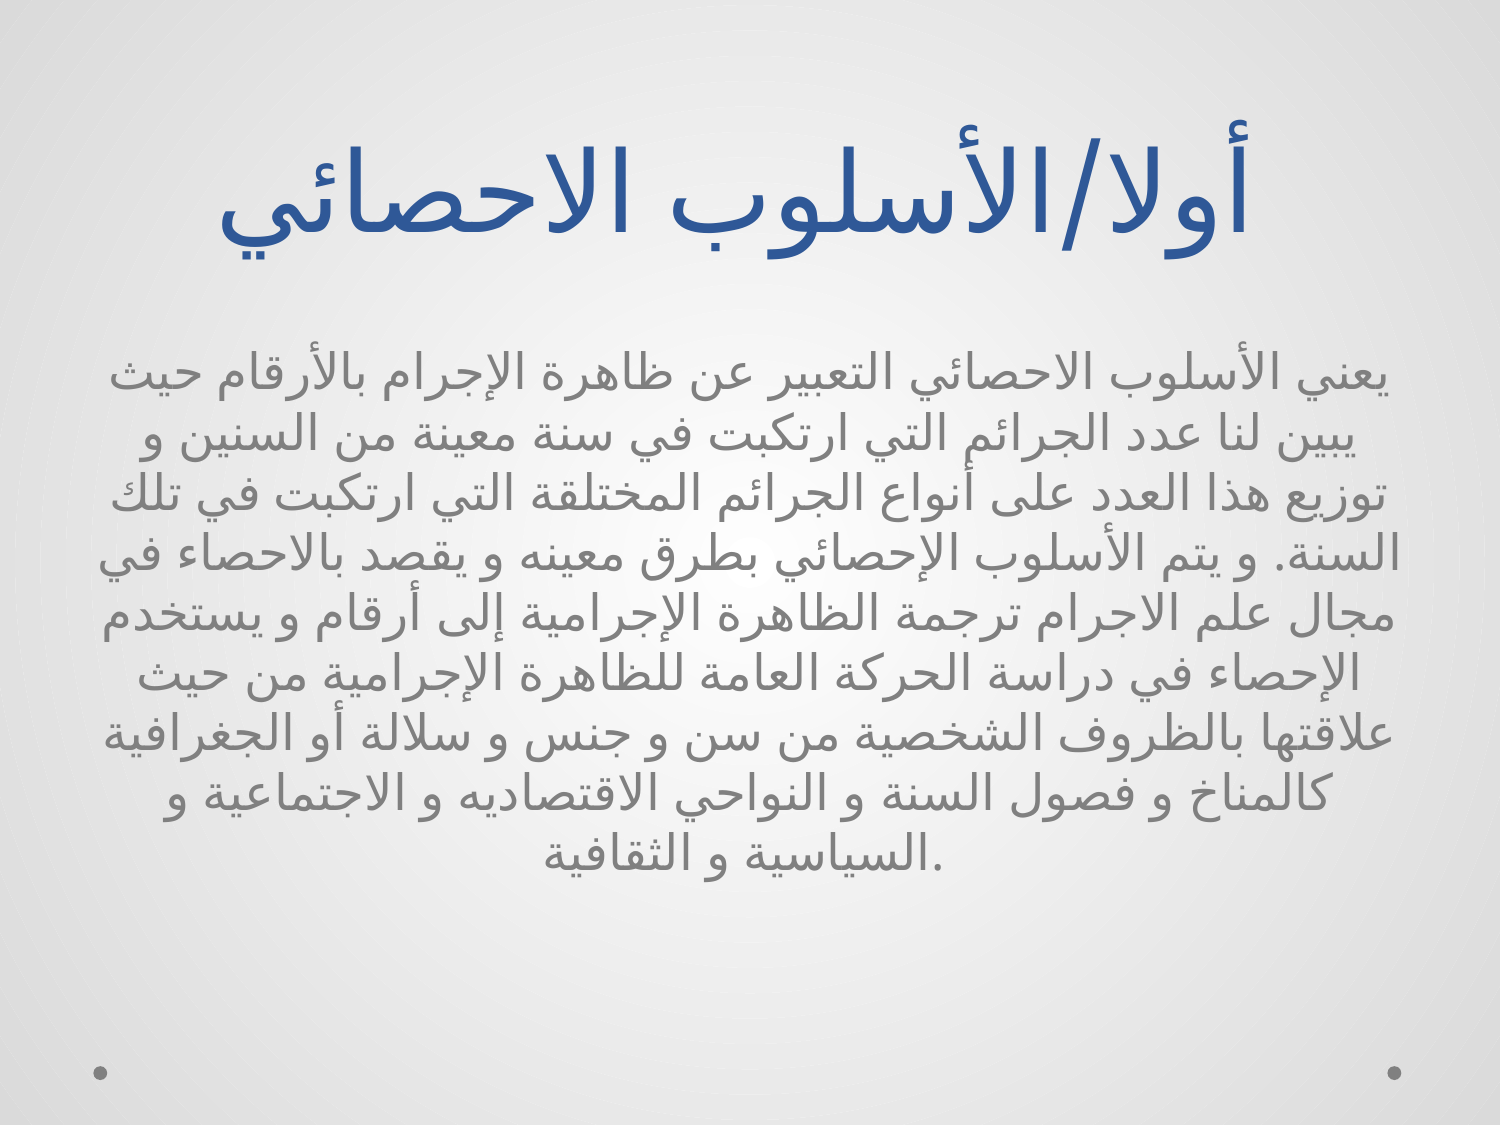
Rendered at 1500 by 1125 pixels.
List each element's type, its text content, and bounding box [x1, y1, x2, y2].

title أولا/الأسلوب الاحصائي [75, 0, 1425, 262]
list يعني الأسلوب الاحصائي التعبير عن ظاهرة الإجرام بالأرقام حيث يبين لنا عدد الجرائم التي ارتكبت في سنة معينة من السنين و توزيع هذا العدد على أنواع الجرائم المختلقة التي ارتكبت في تلك السنة. و يتم الأسلوب الإحصائي بطرق معينه و يقصد بالاحصاء في مجال علم الاجرام ترجمة الظاهرة الإجرامية إلى أرقام و يستخدم الإحصاء في دراسة الحركة العامة للظاهرة الإجرامية من حيث علاقتها بالظروف الشخصية من سن و جنس و سلالة أو الجغرافية كالمناخ و فصول السنة و النواحي الاقتصاديه و الاجتماعية و السياسية و الثقافية. [75, 262, 1425, 1005]
